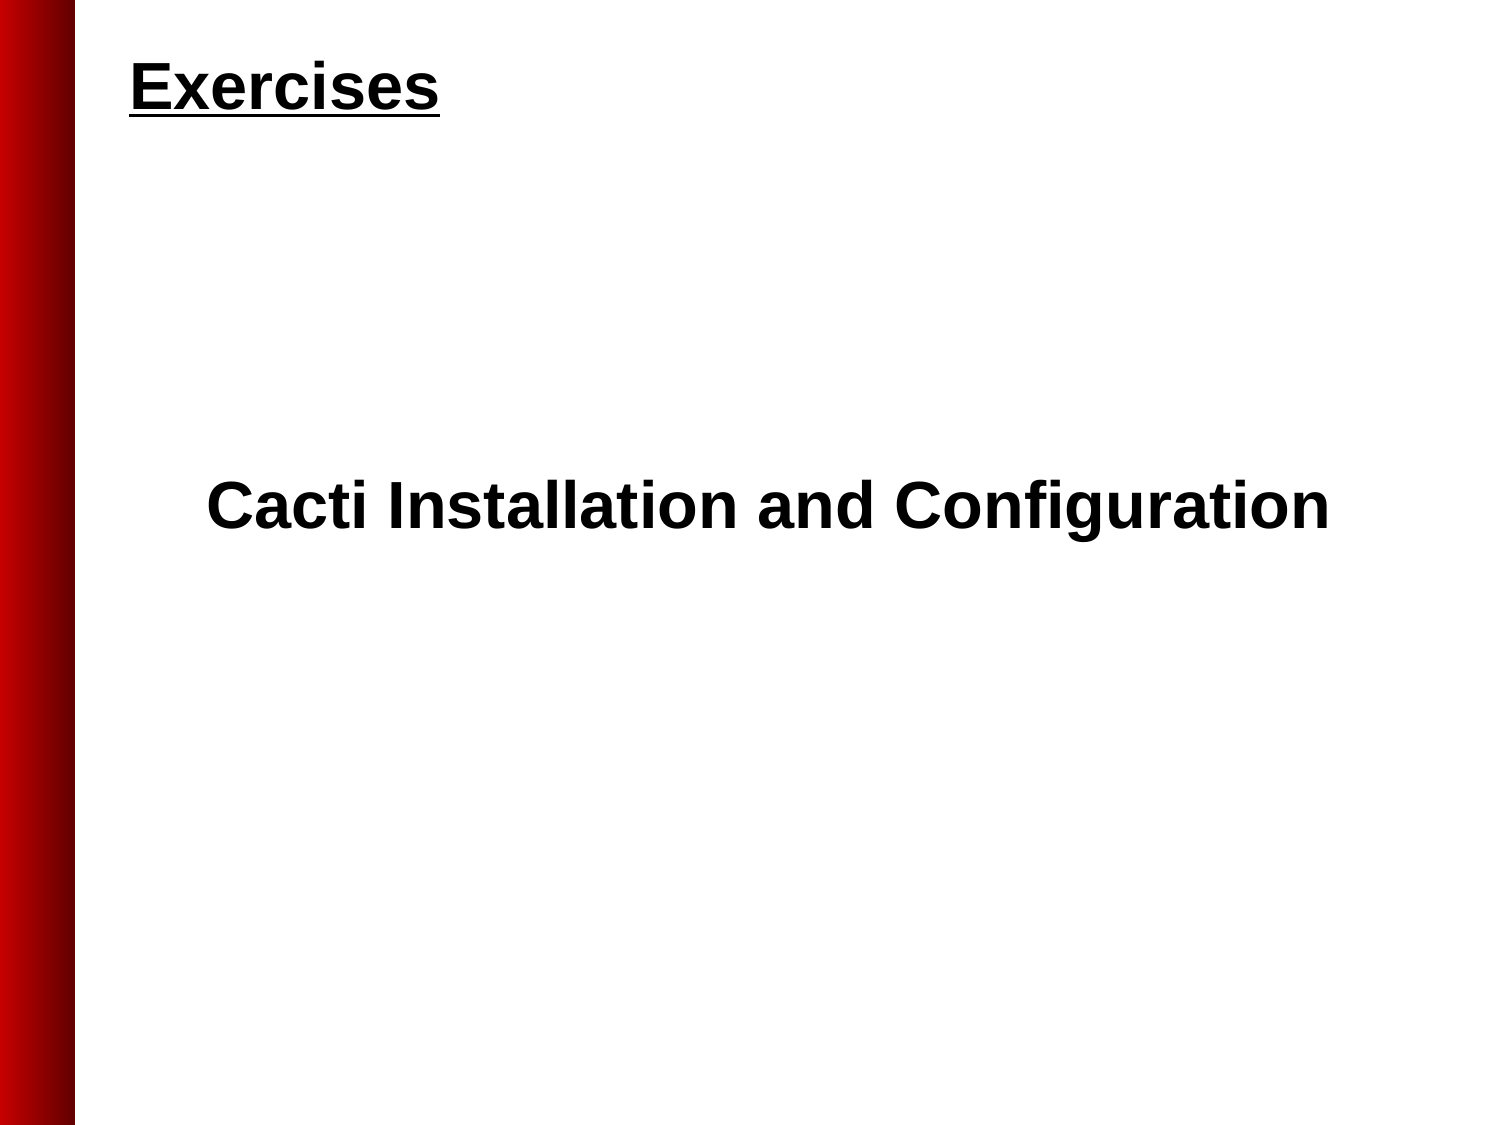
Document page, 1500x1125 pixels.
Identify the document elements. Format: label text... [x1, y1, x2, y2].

text_box Exercises Cacti Installation and Configuration [112, 37, 1425, 1063]
